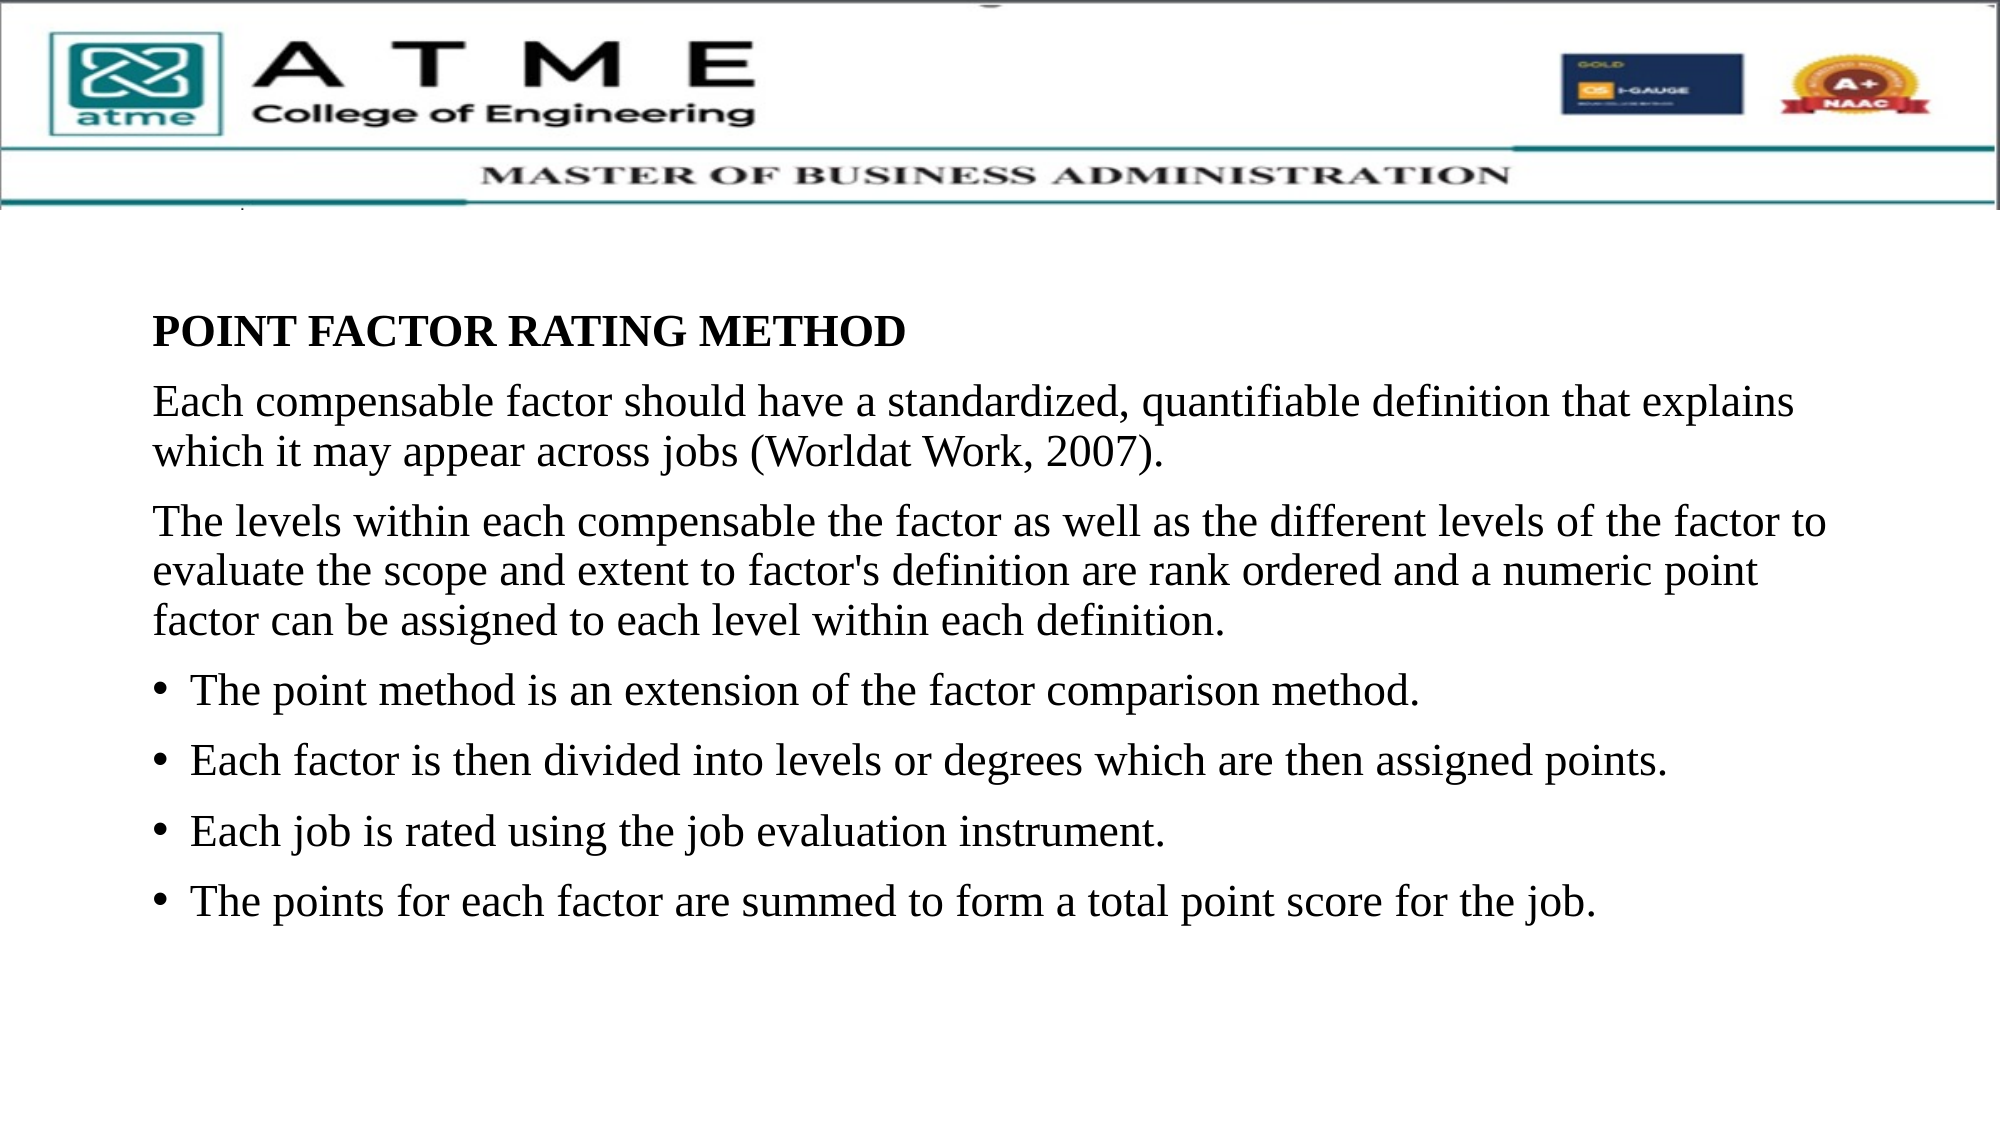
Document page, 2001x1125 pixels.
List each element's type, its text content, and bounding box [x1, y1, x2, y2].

list POINT FACTOR RATING METHOD Each compensable factor should have a standardized, quantifiable definition that explains which it may appear across jobs (Worldat Work, 2007). The levels within each compensable the factor as well as the different levels of the factor to evaluate the scope and extent to factor's definition are rank ordered and a numeric point factor can be assigned to each level within each definition. The point method is an extension of the factor comparison method. Each factor is then divided into levels or degrees which are then assigned points. Each job is rated using the job evaluation instrument. The points for each factor are summed to form a total point score for the job. [137, 299, 1863, 1014]
picture [0, 0, 2000, 210]
